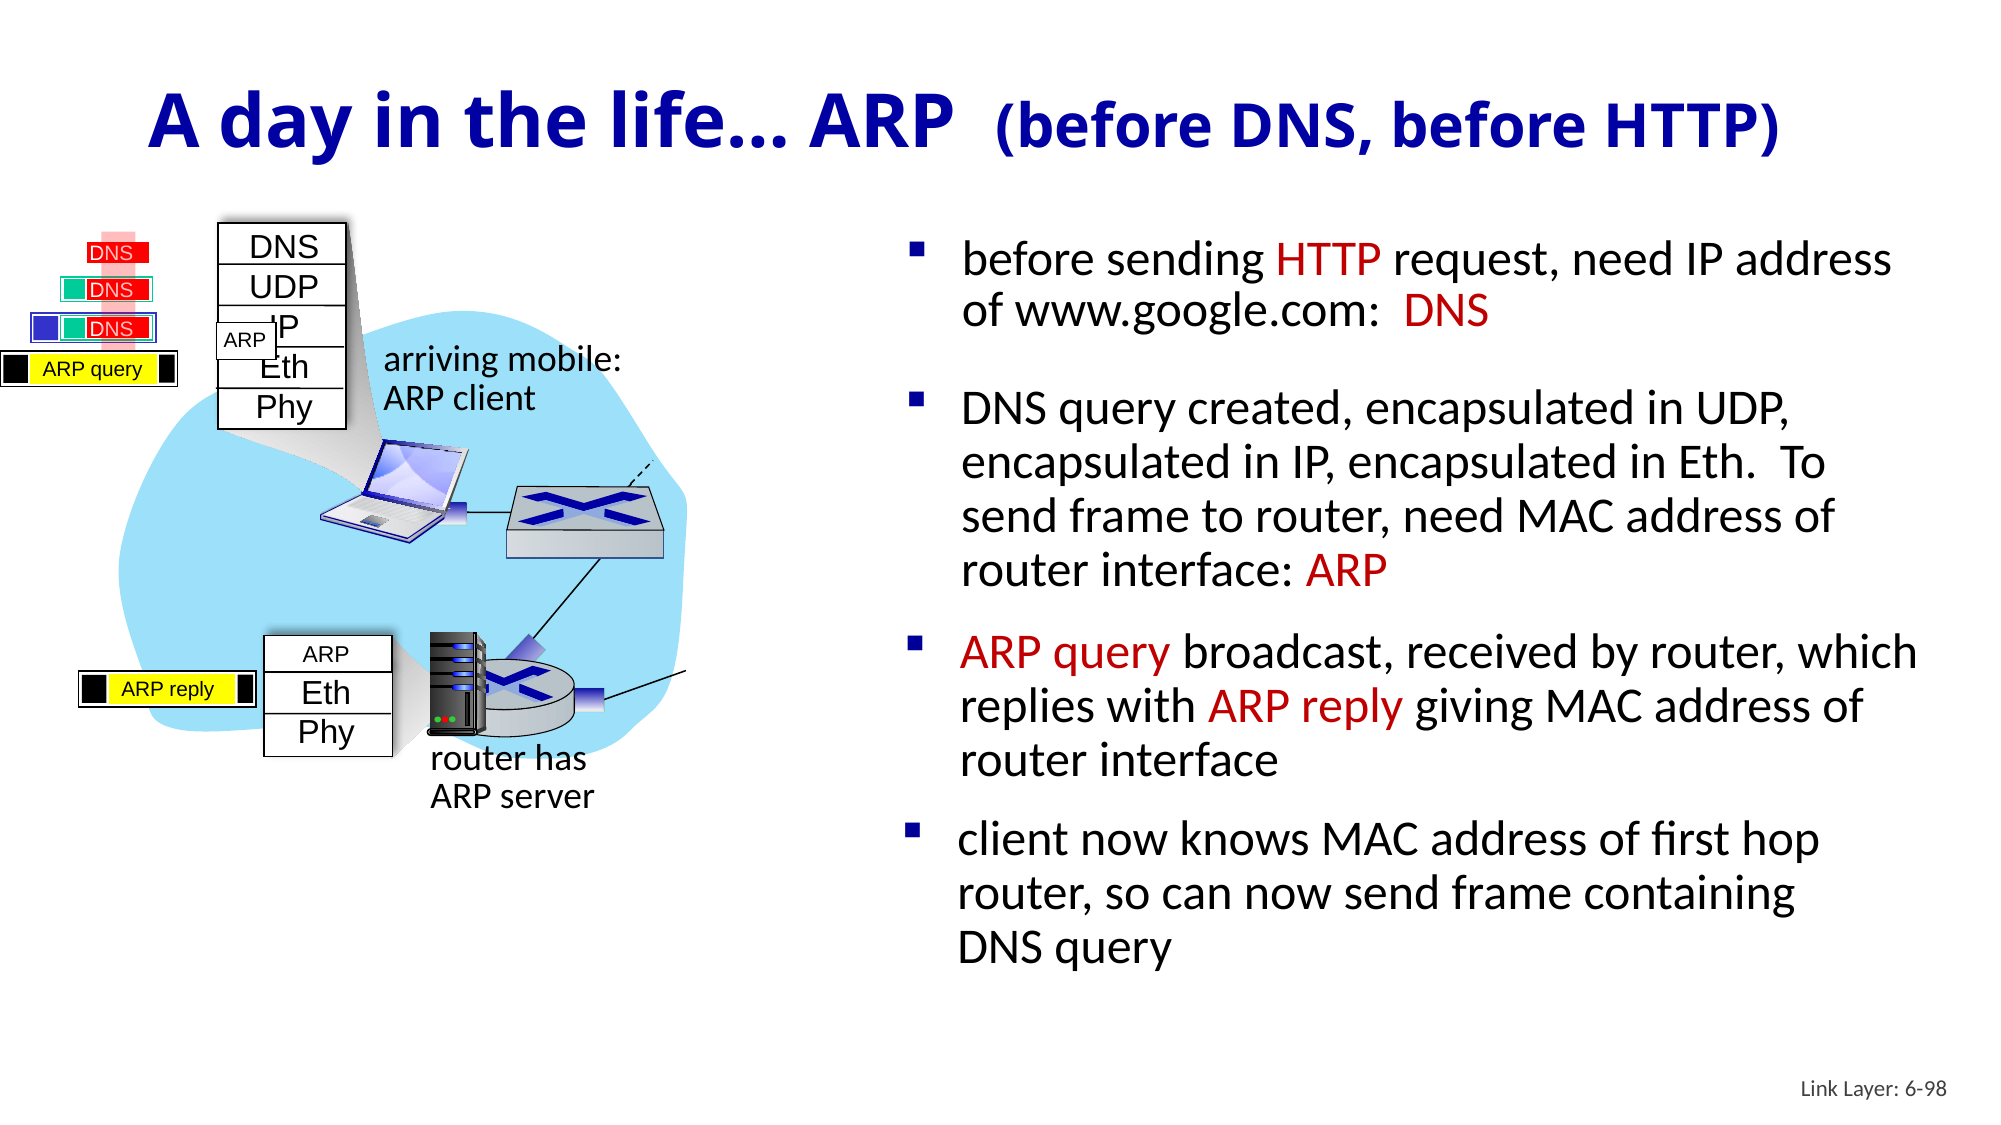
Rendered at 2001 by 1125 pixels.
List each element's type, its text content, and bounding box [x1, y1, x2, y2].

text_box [263, 632, 460, 765]
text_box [506, 486, 664, 559]
text_box [118, 392, 688, 745]
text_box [0, 348, 178, 389]
text_box ARP query broadcast, received by router, which replies with ARP reply giving MAC address of router interface [888, 618, 1957, 875]
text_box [427, 632, 487, 736]
slide_number Link Layer: 6-98 [1512, 1056, 1963, 1117]
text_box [215, 218, 383, 492]
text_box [319, 439, 470, 547]
title A day in the life… ARP (before DNS, before HTTP) [133, 49, 1859, 197]
text_box [383, 310, 545, 333]
text_box DNS query created, encapsulated in UDP, encapsulated in IP, encapsulated in Eth. To send frame to router, need MAC address of router interface: ARP [890, 373, 1910, 589]
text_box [460, 659, 575, 737]
text_box arriving mobile: ARP client [383, 333, 638, 425]
text_box before sending HTTP request, need IP address of www.google.com: DNS [890, 227, 1928, 434]
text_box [78, 668, 256, 709]
text_box client now knows MAC address of first hop router, so can now send frame containing DNS query [886, 804, 1839, 1017]
text_box [575, 688, 605, 712]
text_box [208, 319, 282, 360]
text_box router has ARP server [415, 732, 611, 824]
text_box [30, 231, 156, 348]
text_box [506, 634, 546, 659]
